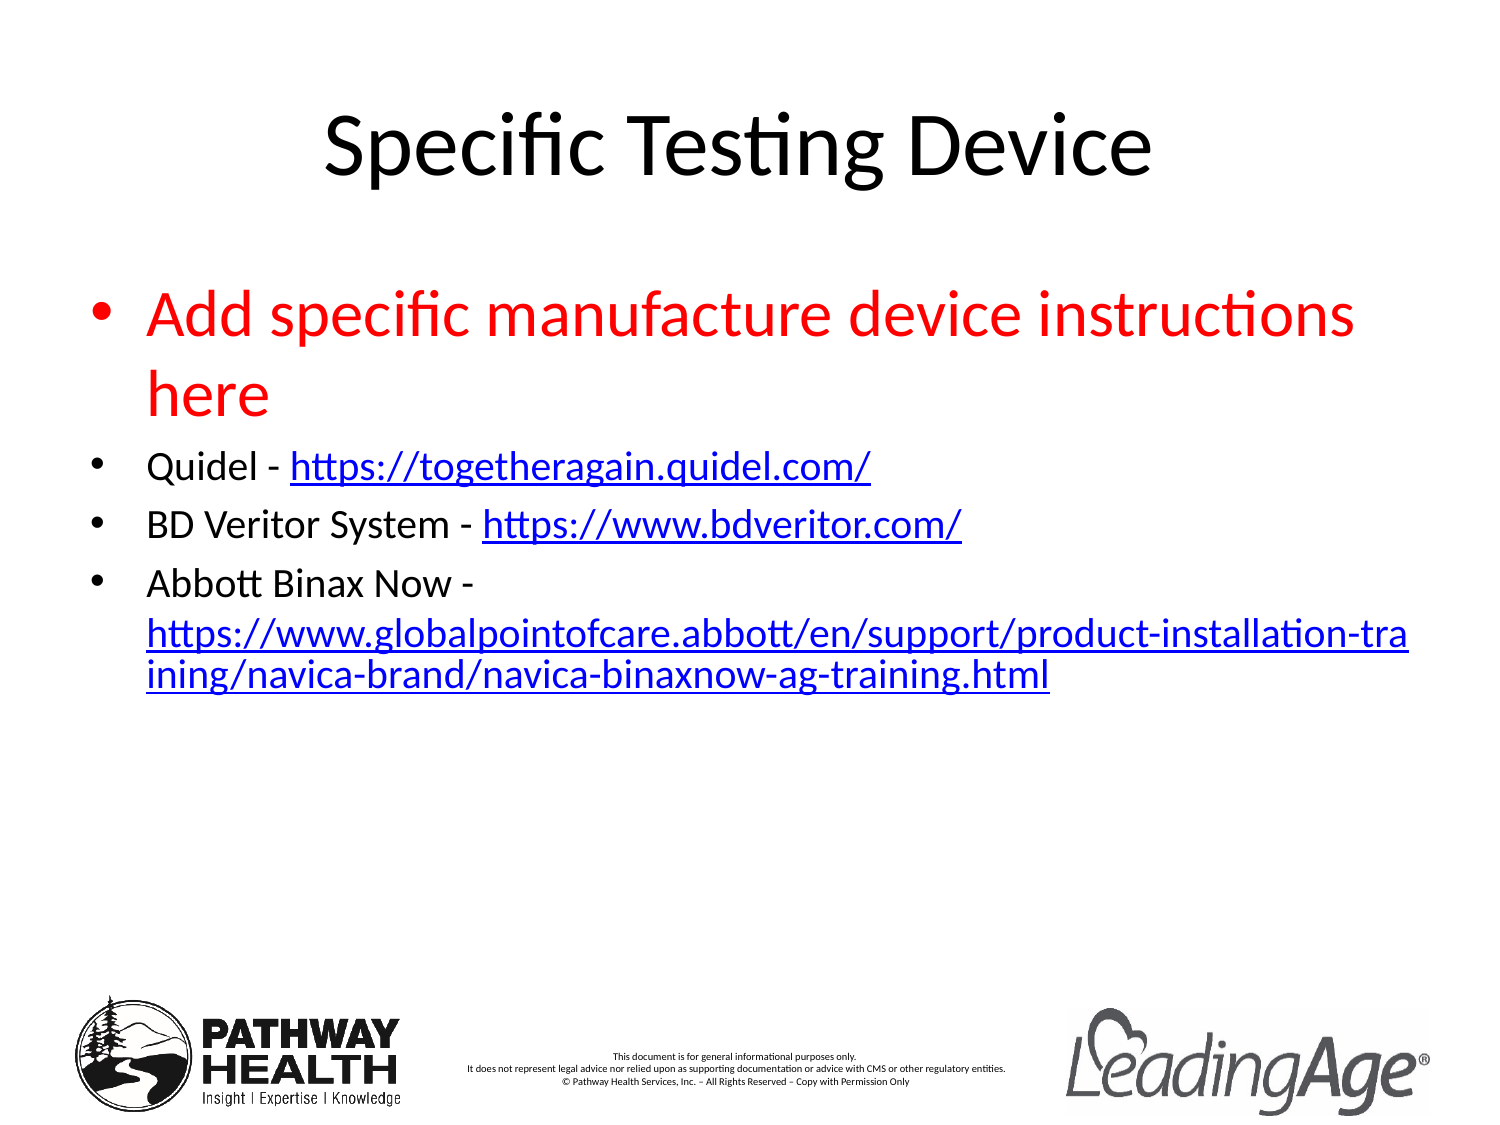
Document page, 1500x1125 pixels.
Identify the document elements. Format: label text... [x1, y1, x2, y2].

list Add specific manufacture device instructions here Quidel - https://togetheragain.quidel.com/ BD Veritor System - https://www.bdveritor.com/ Abbott Binax Now - https://www.globalpointofcare.abbott/en/support/product-installation-training/navica-brand/navica-binaxnow-ag-training.html [75, 262, 1425, 1005]
picture [75, 1005, 400, 1112]
title Specific Testing Device [75, 45, 1425, 233]
picture [1066, 1008, 1430, 1116]
